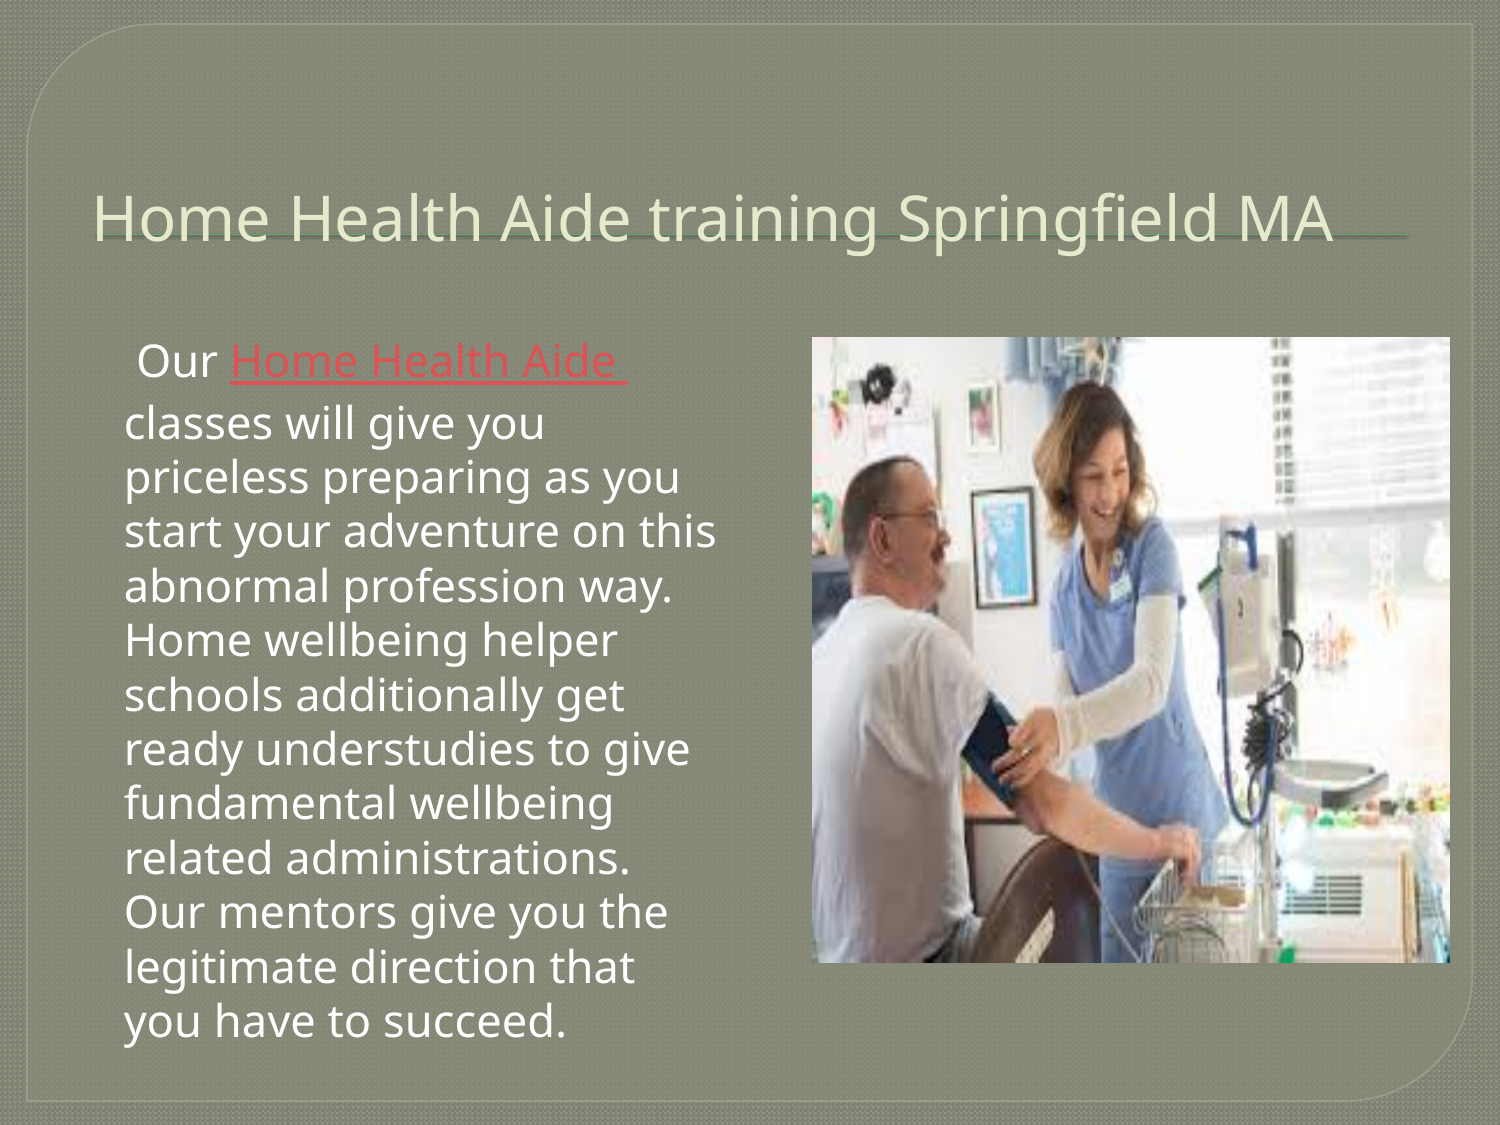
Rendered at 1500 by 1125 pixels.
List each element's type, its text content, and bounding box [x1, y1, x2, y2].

title Home Health Aide training Springfield MA [0, 149, 1350, 338]
picture [812, 337, 1451, 963]
list Our Home Health Aide classes will give you priceless preparing as you start your adventure on this abnormal profession way. Home wellbeing helper schools additionally get ready understudies to give fundamental wellbeing related administrations. Our mentors give you the legitimate direction that you have to succeed. [62, 324, 738, 1068]
